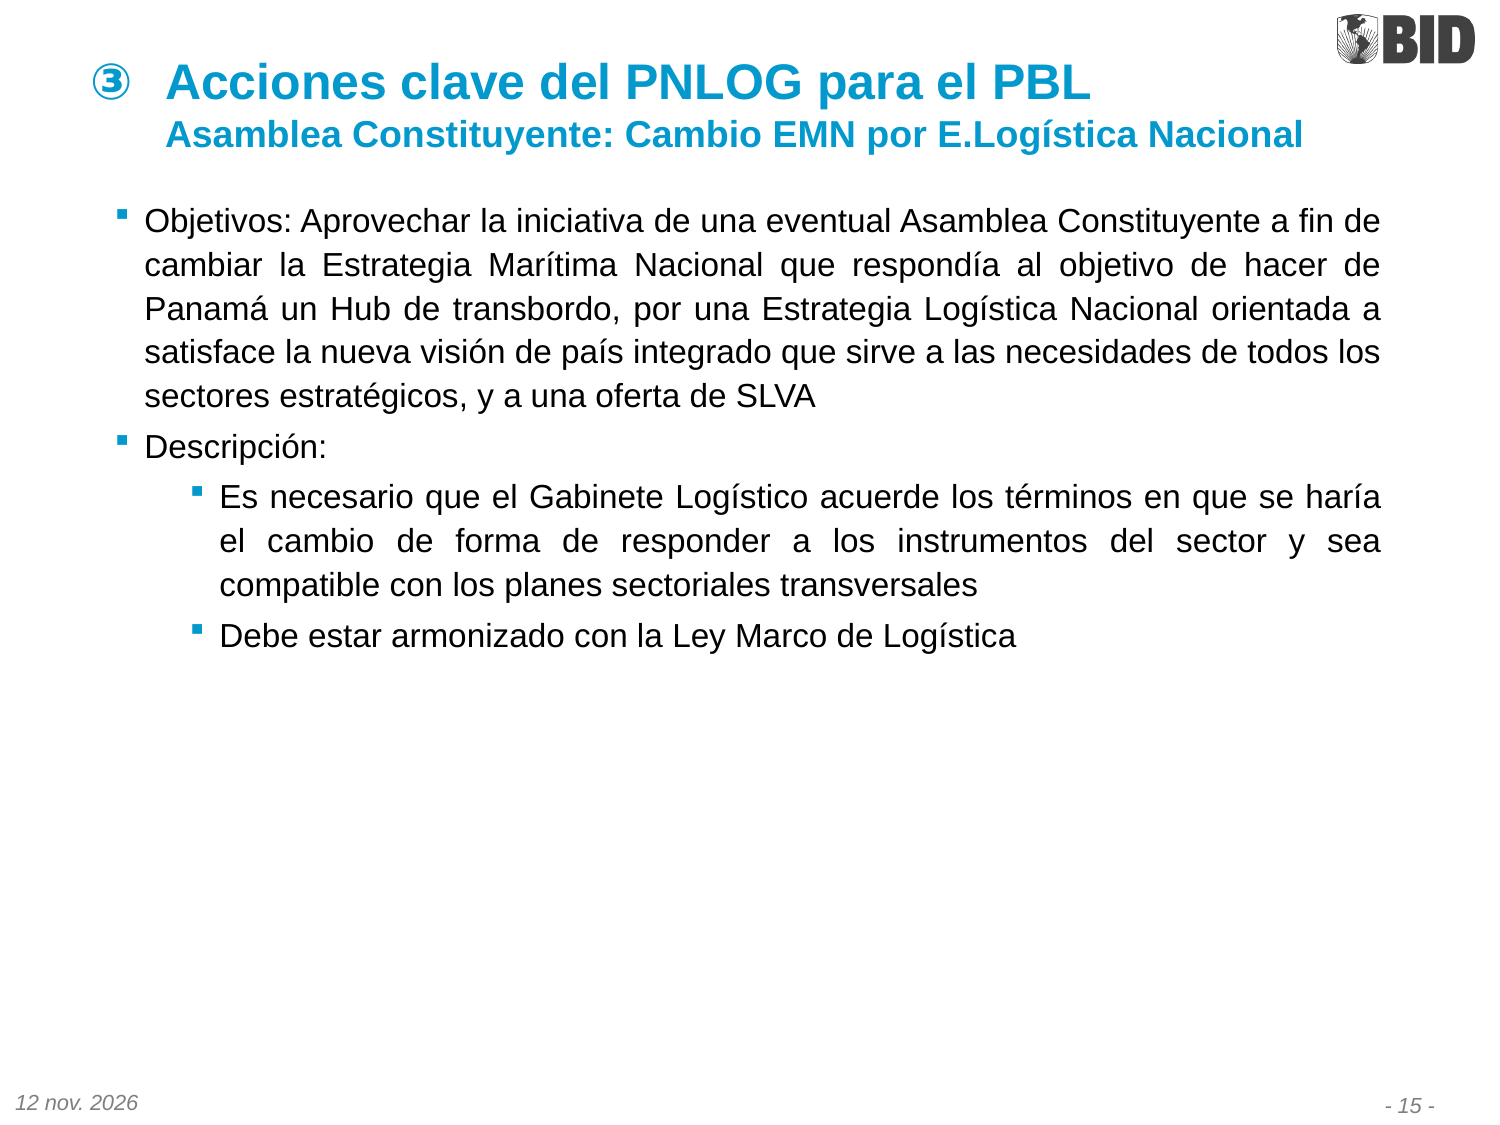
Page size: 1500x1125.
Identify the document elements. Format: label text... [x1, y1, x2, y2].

title Acciones clave del PNLOG para el PBL Asamblea Constituyente: Cambio EMN por E.Logística Nacional [75, 0, 1413, 205]
text_box Objetivos: Aprovechar la iniciativa de una eventual Asamblea Constituyente a fin de cambiar la Estrategia Marítima Nacional que respondía al objetivo de hacer de Panamá un Hub de transbordo, por una Estrategia Logística Nacional orientada a satisface la nueva visión de país integrado que sirve a las necesidades de todos los sectores estratégicos, y a una oferta de SLVA Descripción: Es necesario que el Gabinete Logístico acuerde los términos en que se haría el cambio de forma de responder a los instrumentos del sector y sea compatible con los planes sectoriales transversales Debe estar armonizado con la Ley Marco de Logística [99, 187, 1398, 712]
picture [1413, 14, 1475, 64]
slide_number - 15 - [1312, 1084, 1451, 1125]
slide_number 02-15 [0, 1080, 163, 1125]
